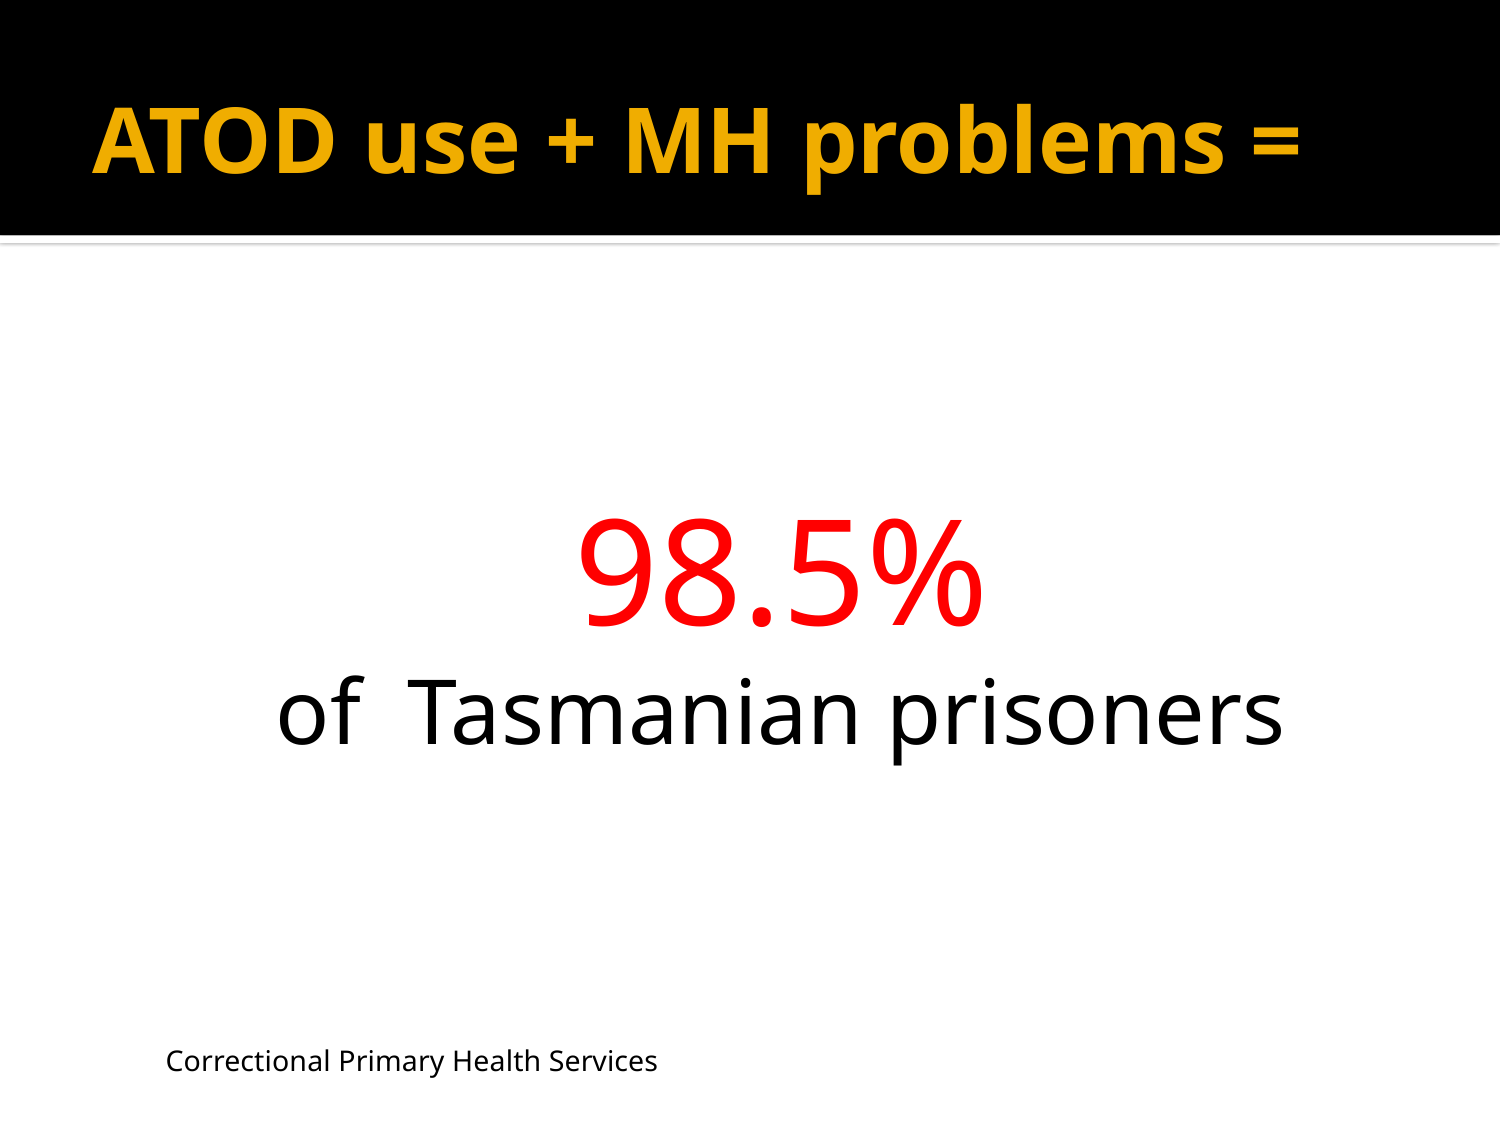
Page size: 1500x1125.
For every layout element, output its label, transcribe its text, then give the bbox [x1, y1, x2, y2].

title ATOD use + MH problems = [75, 75, 1313, 200]
list 98.5% of Tasmanian prisoners Correctional Primary Health Services [137, 287, 1413, 1088]
